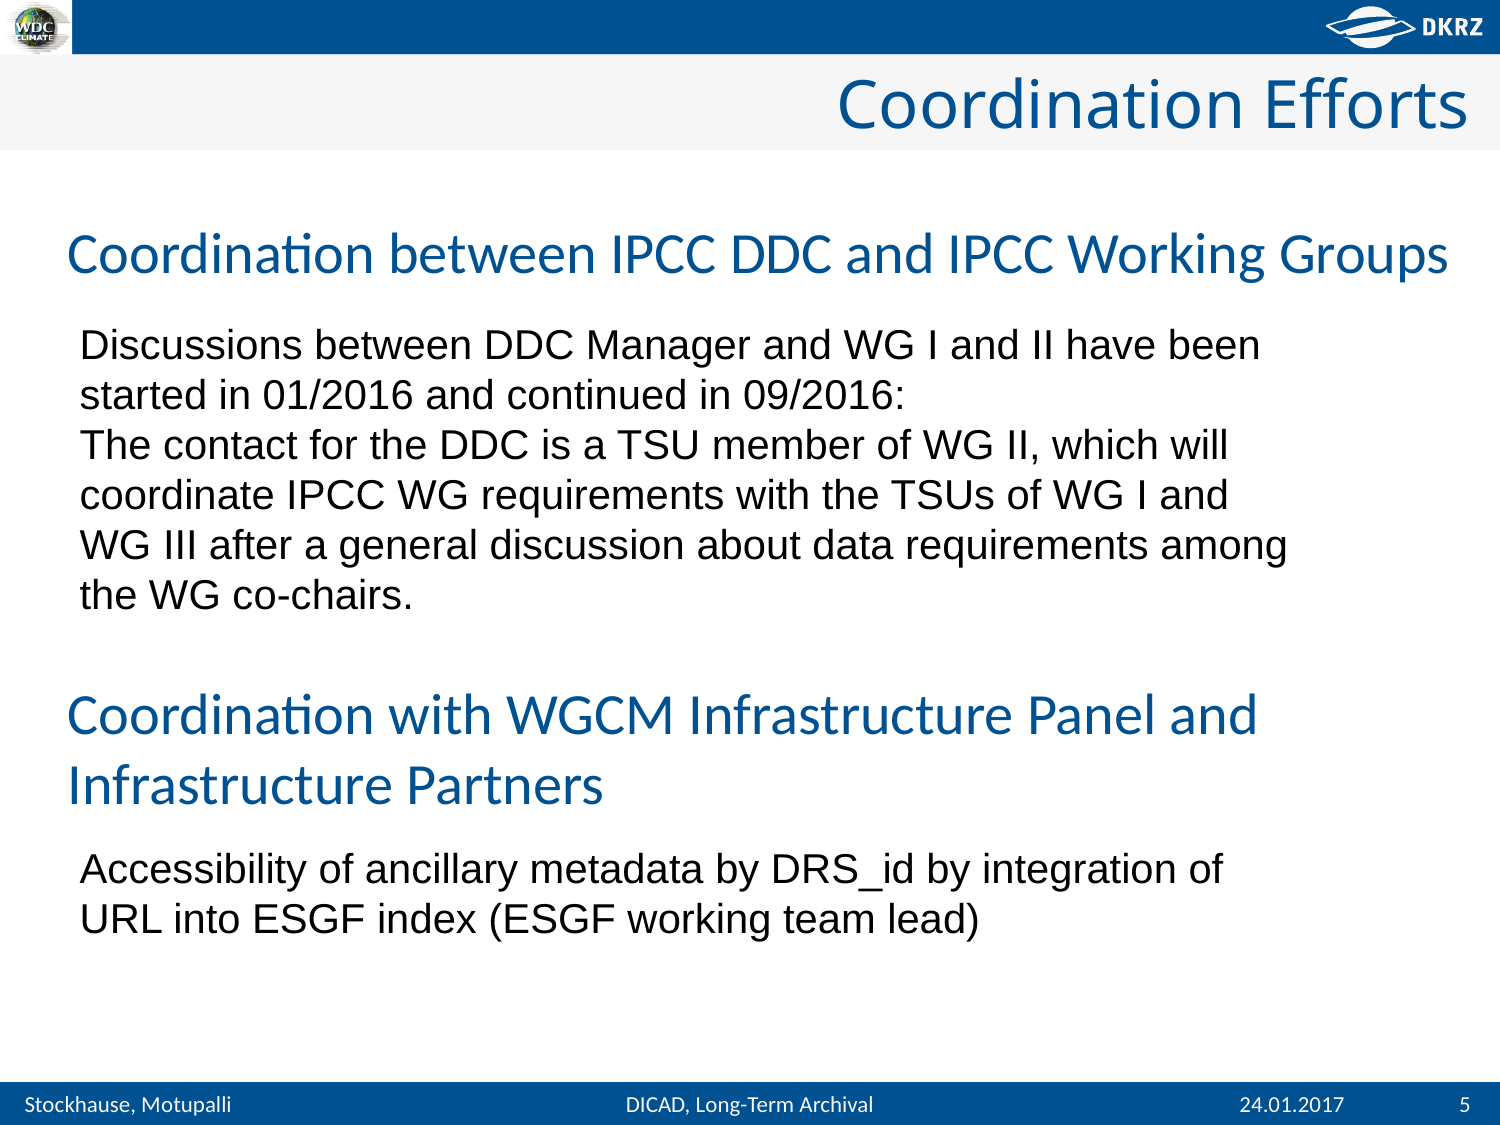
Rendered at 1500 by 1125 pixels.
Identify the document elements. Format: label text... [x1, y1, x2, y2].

text_box Accessibility of ancillary metadata by DRS_id by integration of URL into ESGF index (ESGF working team lead) [64, 834, 1317, 949]
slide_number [1187, 1082, 1360, 1125]
text_box Discussions between DDC Manager and WG I and II have been started in 01/2016 and continued in 09/2016: The contact for the DDC is a TSU member of WG II, which will coordinate IPCC WG requirements with the TSUs of WG I and WG III after a general discussion about data requirements among the WG co-chairs. [64, 310, 1317, 626]
footer DICAD, Long-Term Archival [335, 1082, 1165, 1125]
picture [0, 0, 73, 54]
text_box Coordination with WGCM Infrastructure Panel and Infrastructure Partners [53, 668, 1471, 824]
slide_number 5 [1376, 1082, 1500, 1125]
title Coordination Efforts [0, 54, 1500, 151]
text_box Coordination between IPCC DDC and IPCC Working Groups [53, 208, 1471, 293]
